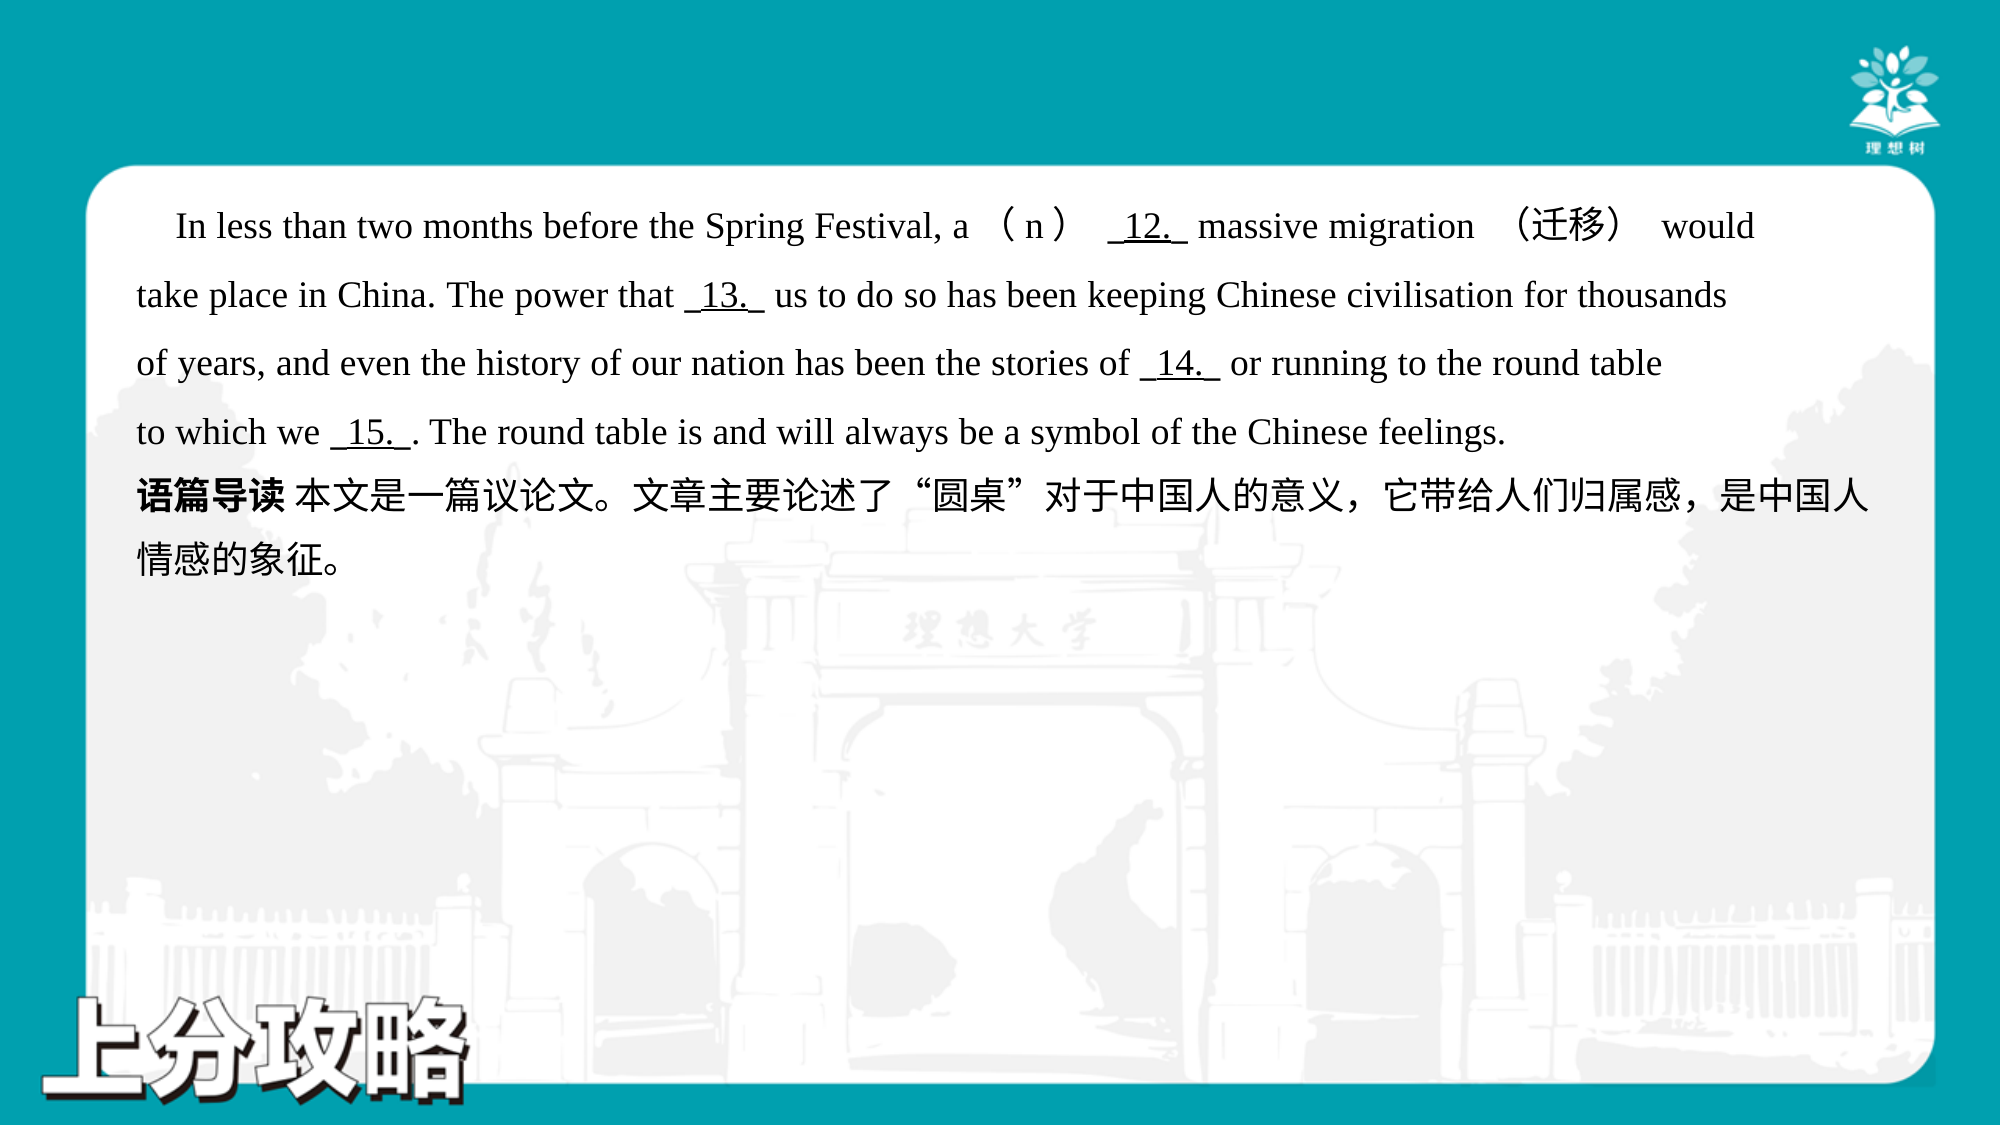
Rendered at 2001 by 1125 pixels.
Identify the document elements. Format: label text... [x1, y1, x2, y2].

text_box In less than two months before the Spring Festival, a（n） _12._ massive migration （迁移） would take place in China. The power that _13._ us to do so has been keeping Chinese civilisation for thousands of years, and even the history of our nation has been the stories of _14._ or running to the round table to which we _15._. The round table is and will always be a symbol of the Chinese feelings.#5 [136, 177, 1865, 442]
text_box 语篇导读 本文是一篇议论文。文章主要论述了“圆桌”对于中国人的意义，它带给人们归属感，是中国人 情感的象征。 [136, 448, 1865, 575]
picture [0, 0, 2000, 1125]
